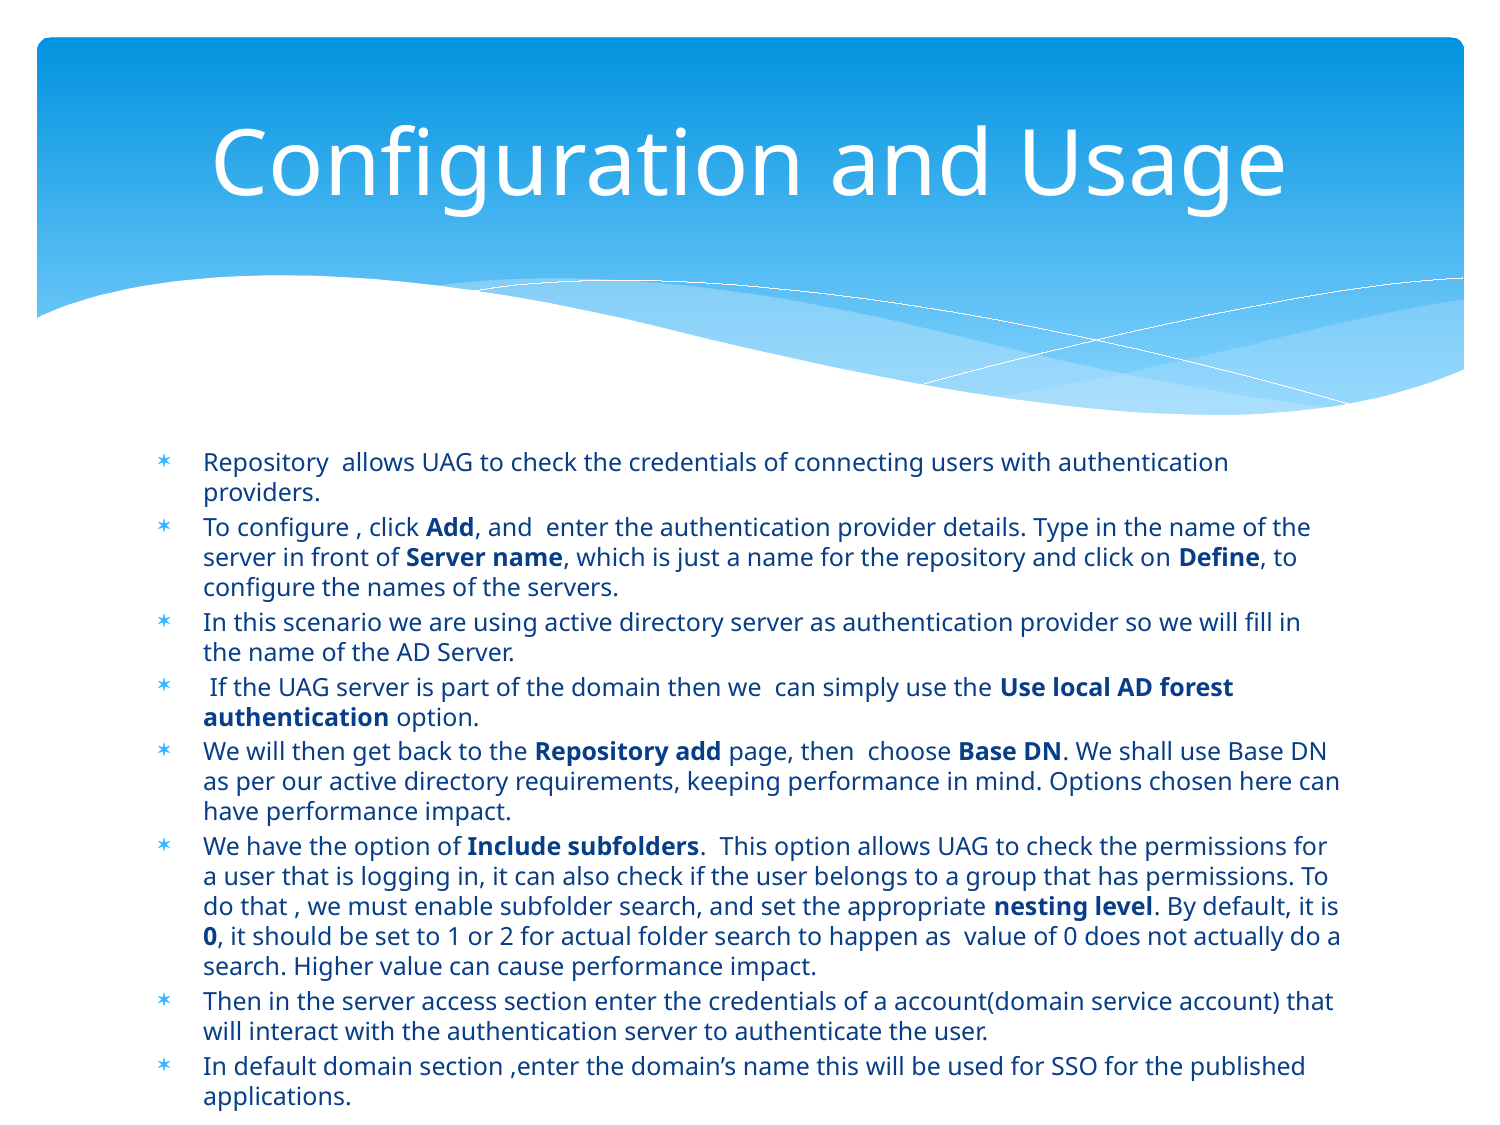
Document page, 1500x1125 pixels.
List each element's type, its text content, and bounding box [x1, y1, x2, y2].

title Configuration and Usage [75, 55, 1425, 261]
list Repository allows UAG to check the credentials of connecting users with authentication providers. To configure , click Add, and enter the authentication provider details. Type in the name of the server in front of Server name, which is just a name for the repository and click on Define, to configure the names of the servers. In this scenario we are using active directory server as authentication provider so we will fill in the name of the AD Server. If the UAG server is part of the domain then we can simply use the Use local AD forest authentication option. We will then get back to the Repository add page, then choose Base DN. We shall use Base DN as per our active directory requirements, keeping performance in mind. Options chosen here can have performance impact. We have the option of Include subfolders. This option allows UAG to check the permissions for a user that is logging in, it can also check if the user belongs to a group that has permissions. To do that , we must enable subfolder search, and set the appropriate nesting level. By default, it is 0, it should be set to 1 or 2 for actual folder search to happen as value of 0 does not actually do a search. Higher value can cause performance impact. Then in the server access section enter the credentials of a account(domain service account) that will interact with the authentication server to authenticate the user. In default domain section ,enter the domain’s name this will be used for SSO for the published applications. [143, 438, 1359, 1005]
